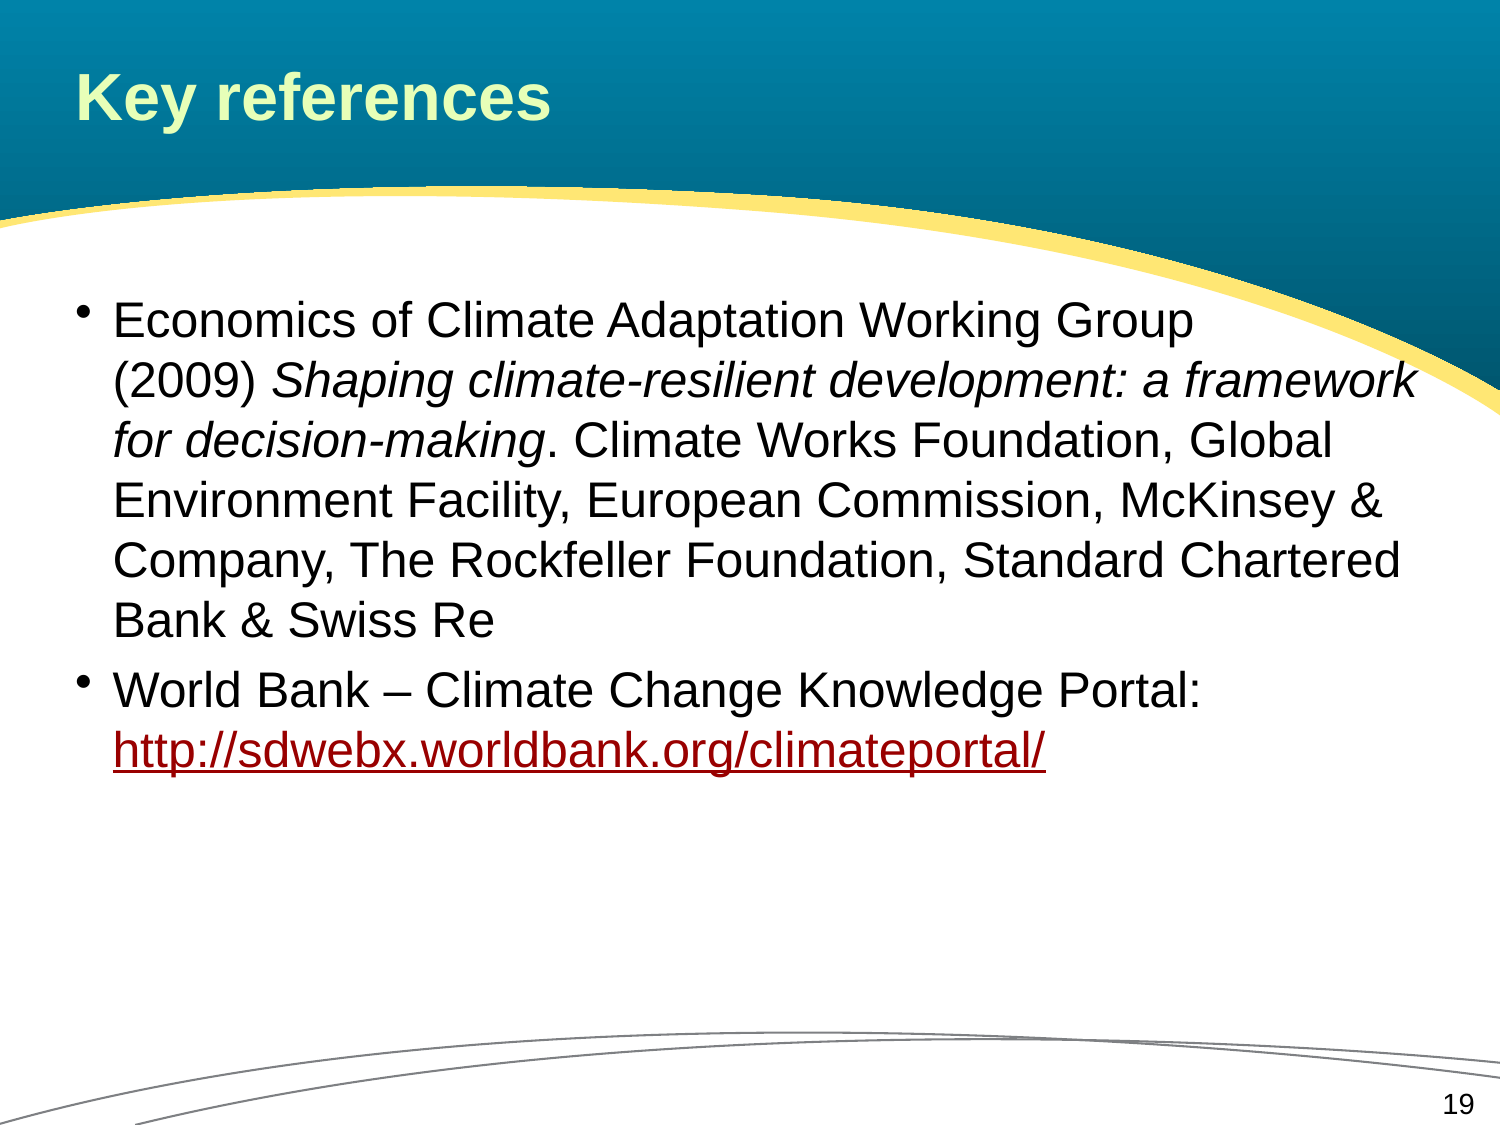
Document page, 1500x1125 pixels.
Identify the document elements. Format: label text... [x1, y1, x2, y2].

title Key references [74, 0, 1476, 188]
slide_number 19 [1124, 1084, 1476, 1113]
list Economics of Climate Adaptation Working Group (2009) Shaping climate-resilient development: a framework for decision-making. Climate Works Foundation, Global Environment Facility, European Commission, McKinsey & Company, The Rockfeller Foundation, Standard Chartered Bank & Swiss Re World Bank – Climate Change Knowledge Portal: http://sdwebx.worldbank.org/climateportal/ [74, 287, 1476, 1076]
